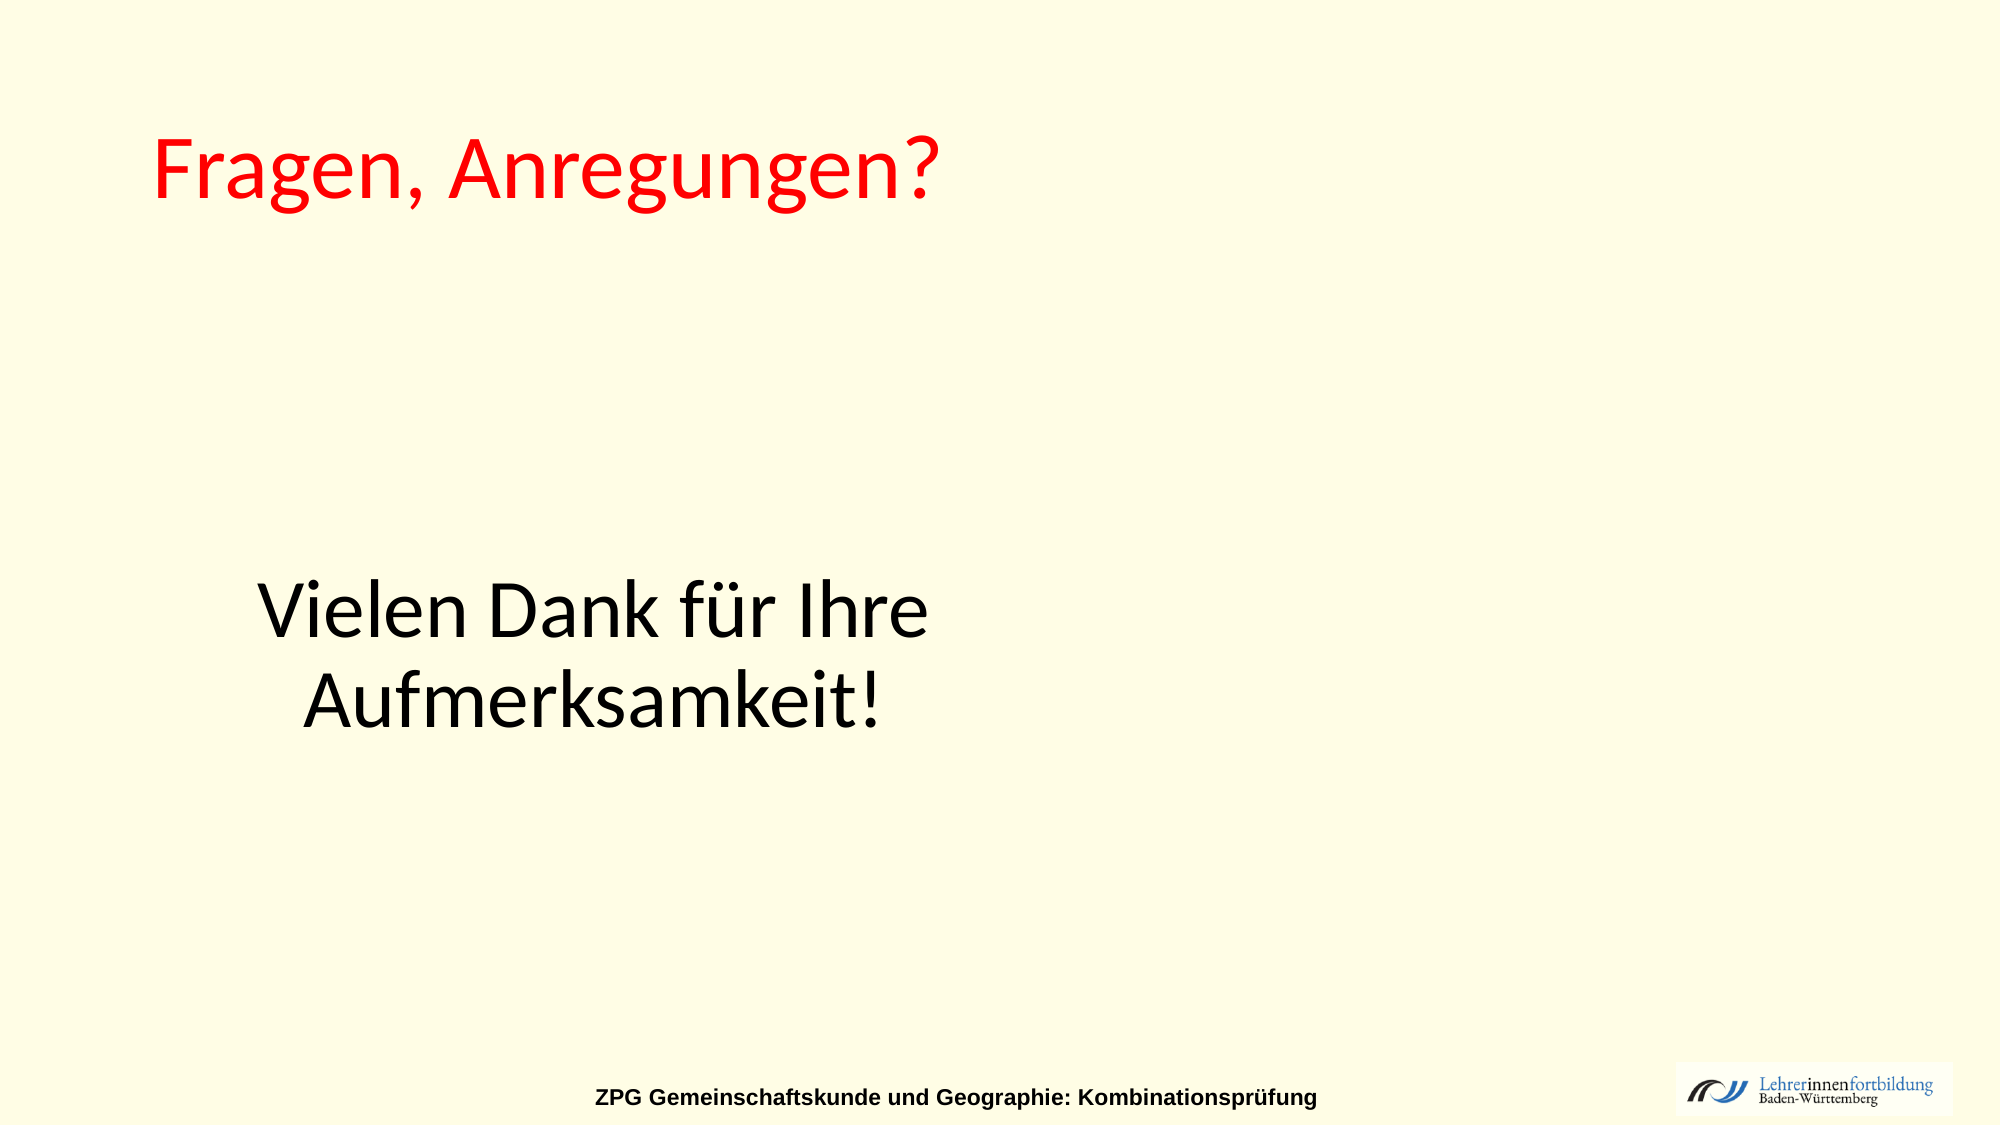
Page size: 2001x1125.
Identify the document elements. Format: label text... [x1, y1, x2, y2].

picture [1676, 1062, 1953, 1116]
text_box Vielen Dank für Ihre Aufmerksamkeit! [137, 299, 1052, 1014]
text_box Fragen, Anregungen? [137, 59, 1863, 278]
